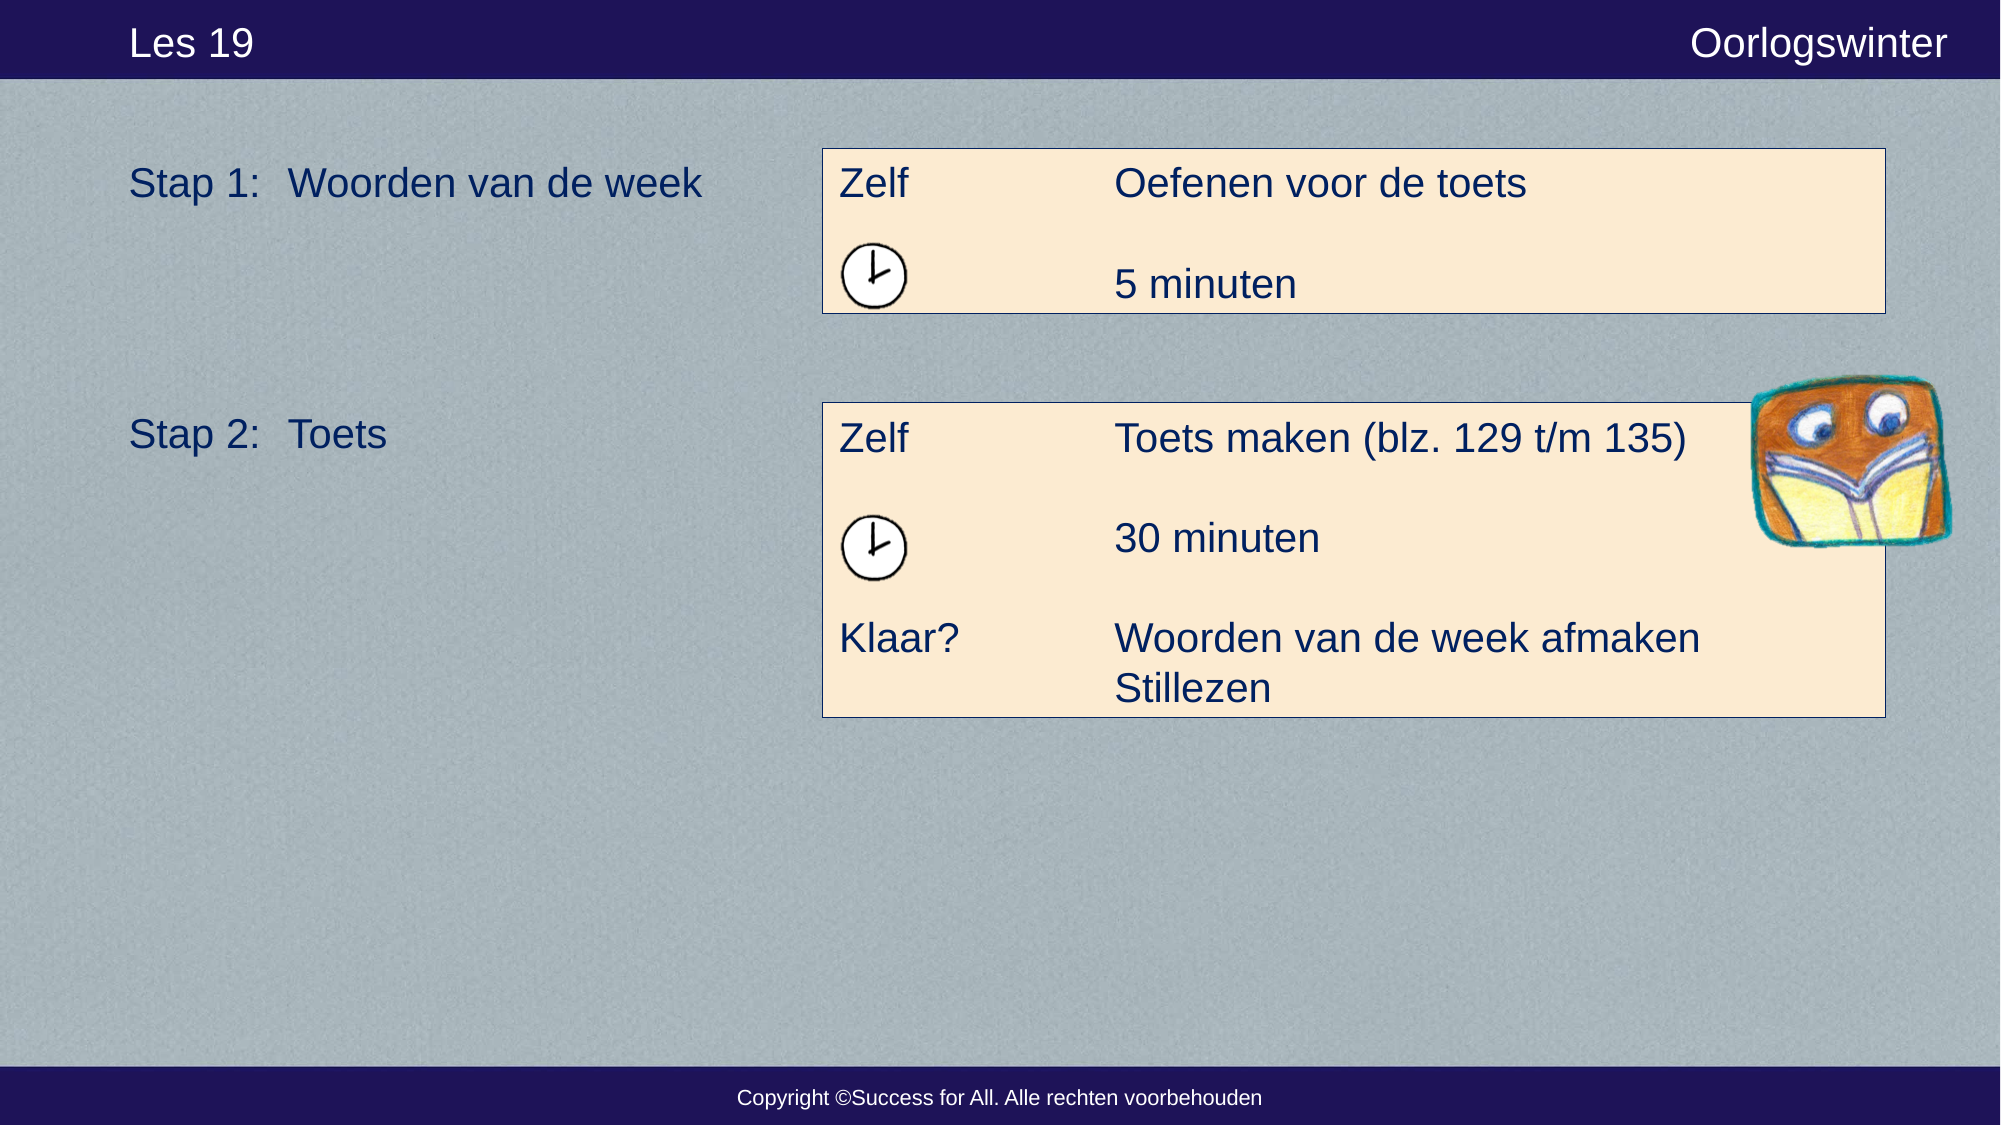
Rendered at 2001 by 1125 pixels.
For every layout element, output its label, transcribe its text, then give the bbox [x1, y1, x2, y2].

text_box Zelf Toets maken (blz. 129 t/m 135) 30 minuten Klaar? Woorden van de week afmaken Stillezen [822, 402, 1886, 718]
text_box Les 19 [114, 8, 354, 73]
text_box Copyright ©Success for All. Alle rechten voorbehouden [0, 1076, 2000, 1125]
text_box Zelf Oefenen voor de toets 5 minuten [822, 148, 1886, 314]
picture [0, 0, 2001, 1125]
text_box Oorlogswinter [786, 8, 1963, 73]
text_box Stap 1: Woorden van de week Stap 2: Toets [114, 148, 907, 764]
